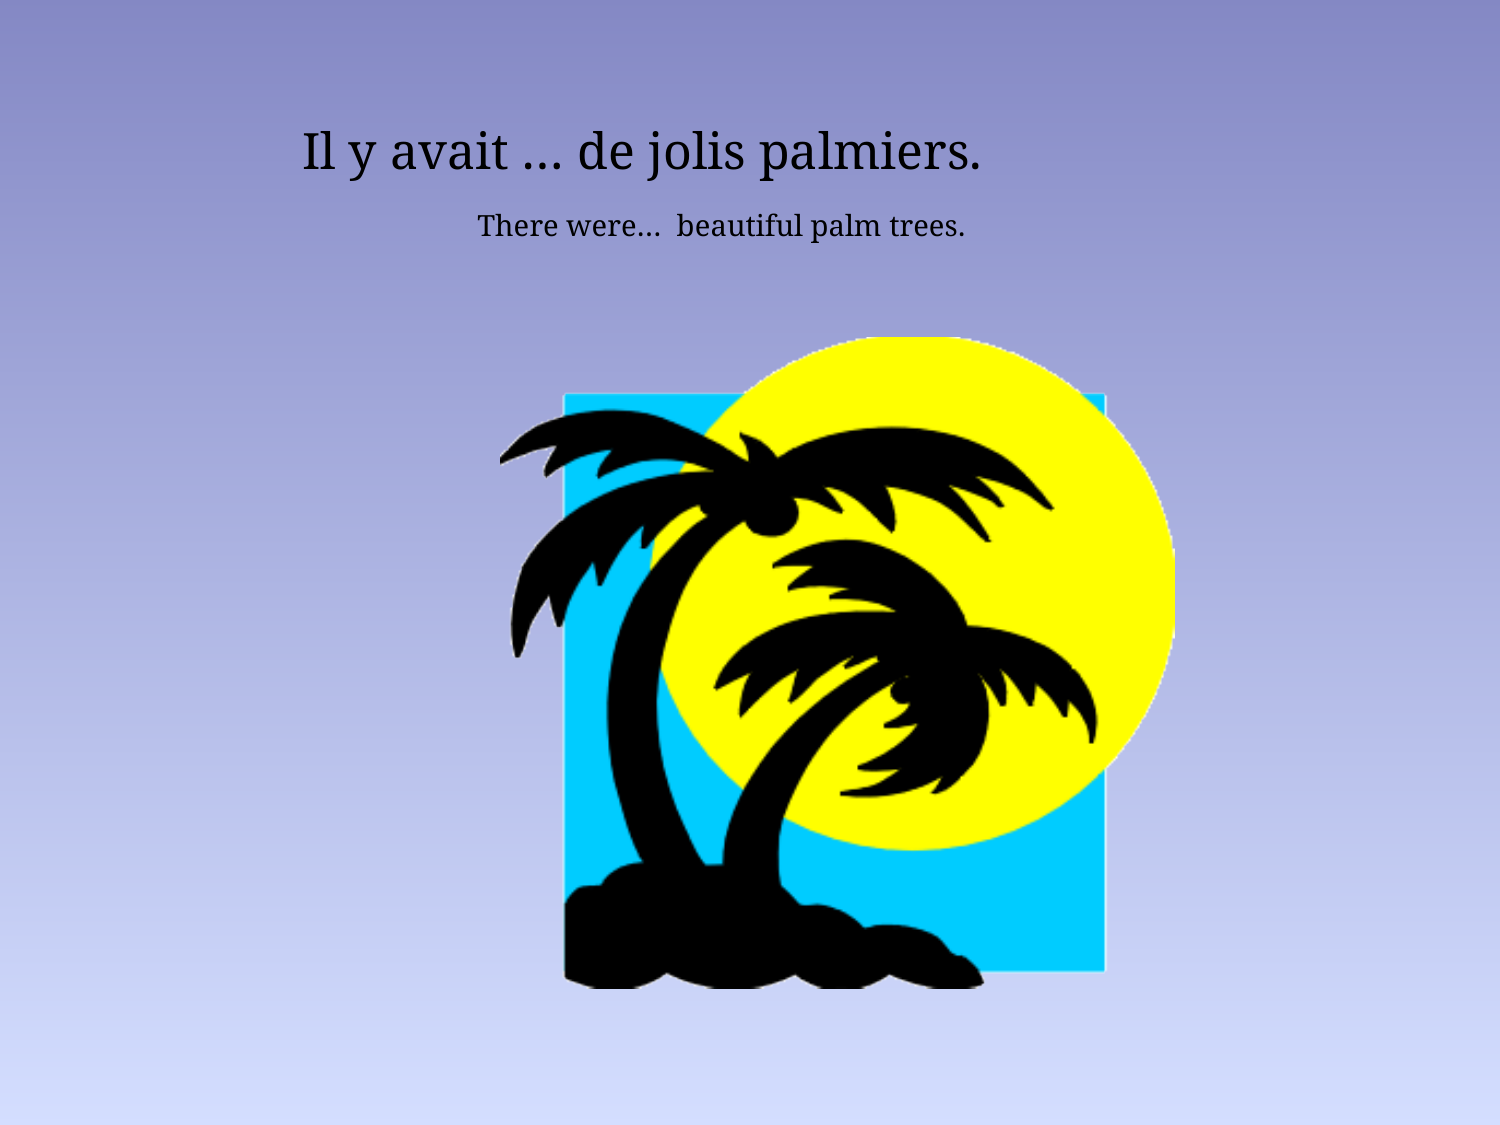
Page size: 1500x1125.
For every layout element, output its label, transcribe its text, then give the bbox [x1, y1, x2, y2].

picture [499, 337, 1176, 989]
text_box There were… beautiful palm trees. [462, 199, 1113, 250]
text_box Il y avait … de jolis palmiers. [287, 112, 1288, 188]
